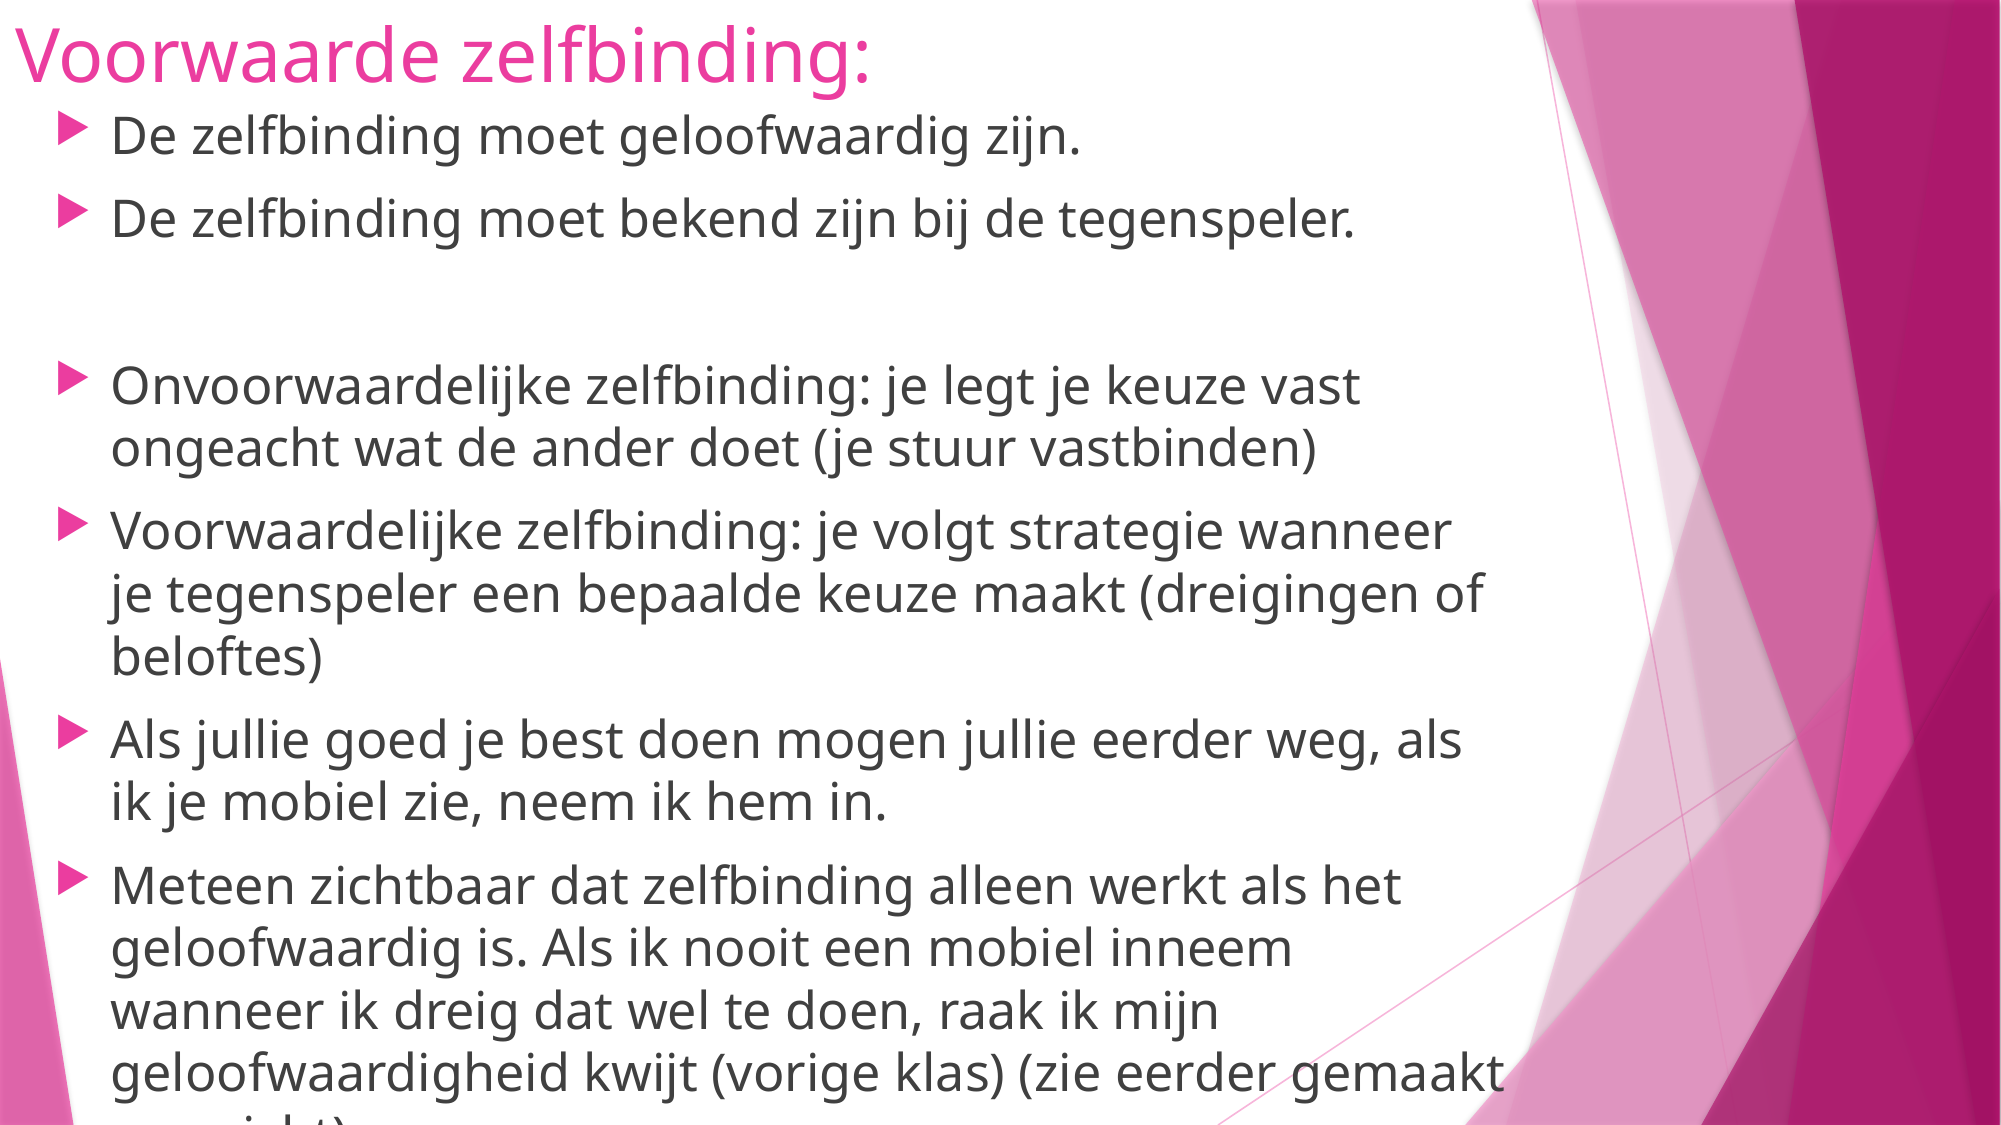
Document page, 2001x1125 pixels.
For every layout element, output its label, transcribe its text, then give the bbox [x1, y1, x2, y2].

title Voorwaarde zelfbinding: [0, 0, 1522, 317]
list De zelfbinding moet geloofwaardig zijn. De zelfbinding moet bekend zijn bij de tegenspeler. Onvoorwaardelijke zelfbinding: je legt je keuze vast ongeacht wat de ander doet (je stuur vastbinden) Voorwaardelijke zelfbinding: je volgt strategie wanneer je tegenspeler een bepaalde keuze maakt (dreigingen of beloftes) Als jullie goed je best doen mogen jullie eerder weg, als ik je mobiel zie, neem ik hem in. Meteen zichtbaar dat zelfbinding alleen werkt als het geloofwaardig is. Als ik nooit een mobiel inneem wanneer ik dreig dat wel te doen, raak ik mijn geloofwaardigheid kwijt (vorige klas) (zie eerder gemaakt overzicht). [39, 94, 1522, 991]
